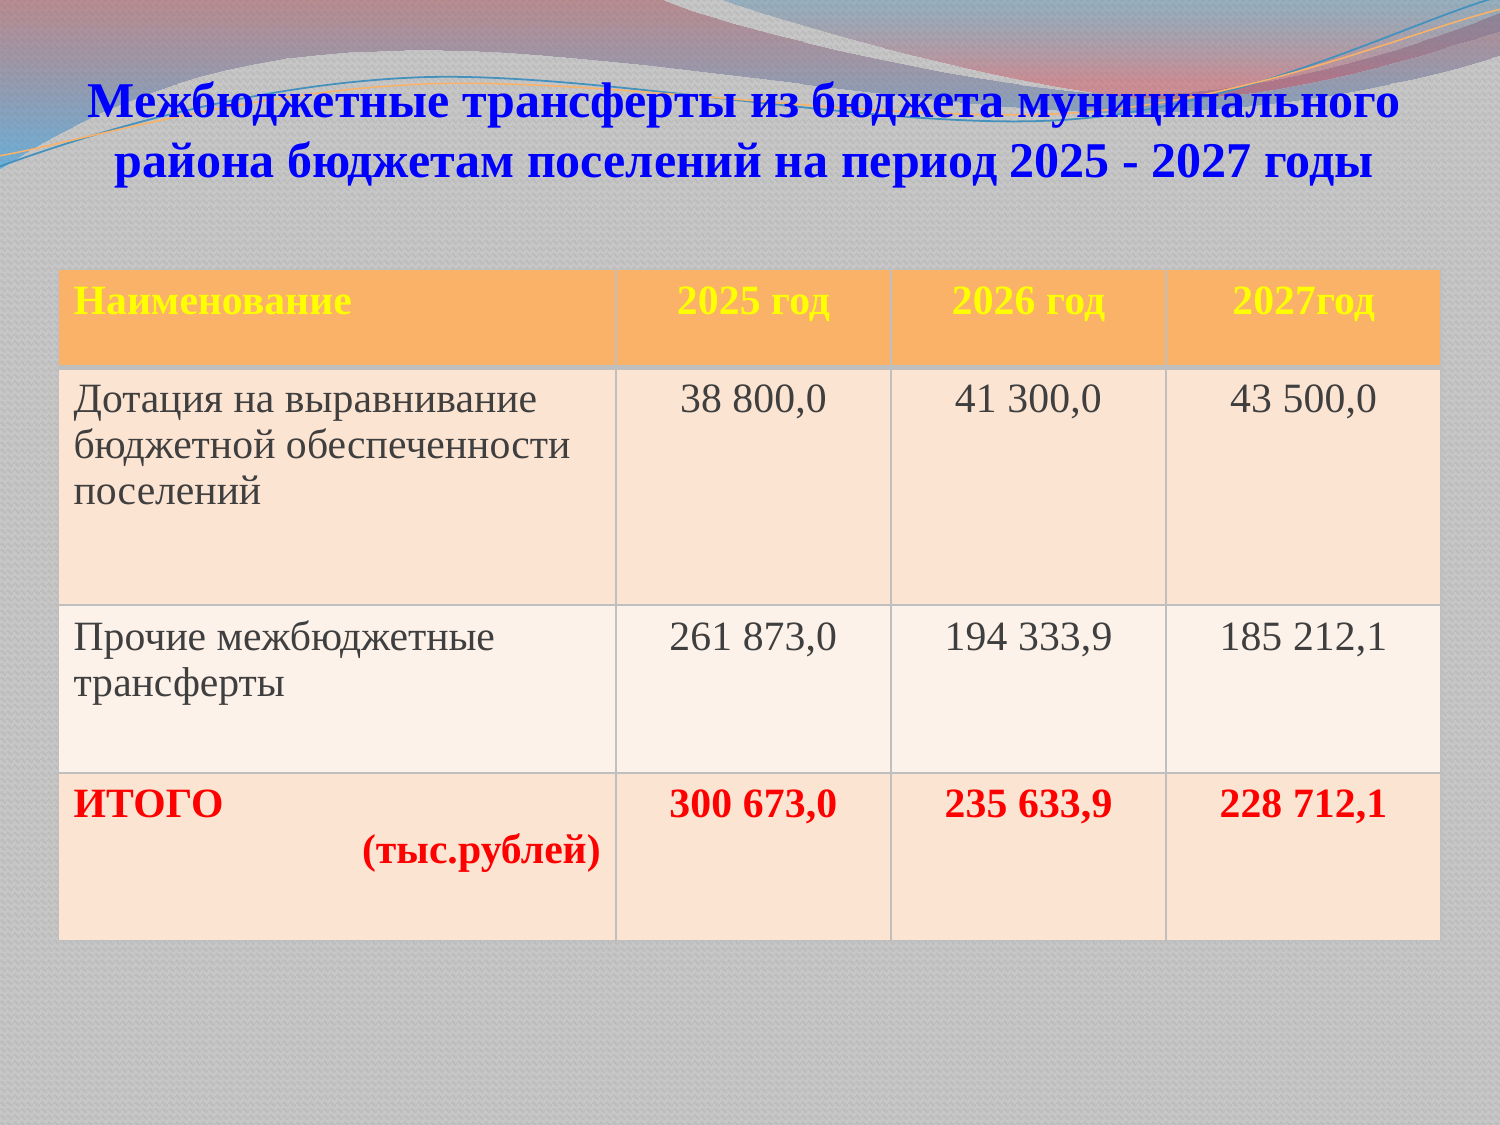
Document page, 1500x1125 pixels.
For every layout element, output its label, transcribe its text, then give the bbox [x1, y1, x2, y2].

table_header Наименование [59, 270, 615, 365]
table_header 2025 год [617, 270, 890, 365]
table_cell 43 500,0 [1167, 370, 1440, 604]
table_cell 38 800,0 [617, 370, 890, 604]
table_cell 185 212,1 [1167, 606, 1440, 772]
table_cell 235 633,9 [892, 774, 1165, 940]
table_header 2026 год [892, 270, 1165, 365]
table_cell 41 300,0 [892, 370, 1165, 604]
table_cell 194 333,9 [892, 606, 1165, 772]
title Межбюджетные трансферты из бюджета муниципального района бюджетам поселений на период 2025 - 2027 годы [35, 35, 1454, 188]
table_cell 300 673,0 [617, 774, 890, 940]
table_cell Прочие межбюджетные трансферты [59, 606, 615, 772]
table_header 2027год [1167, 270, 1440, 365]
table_cell ИТОГО (тыс.рублей) [59, 774, 615, 940]
table_cell 228 712,1 [1167, 774, 1440, 940]
table_cell Дотация на выравнивание бюджетной обеспеченности поселений [59, 370, 615, 604]
table_cell 261 873,0 [617, 606, 890, 772]
